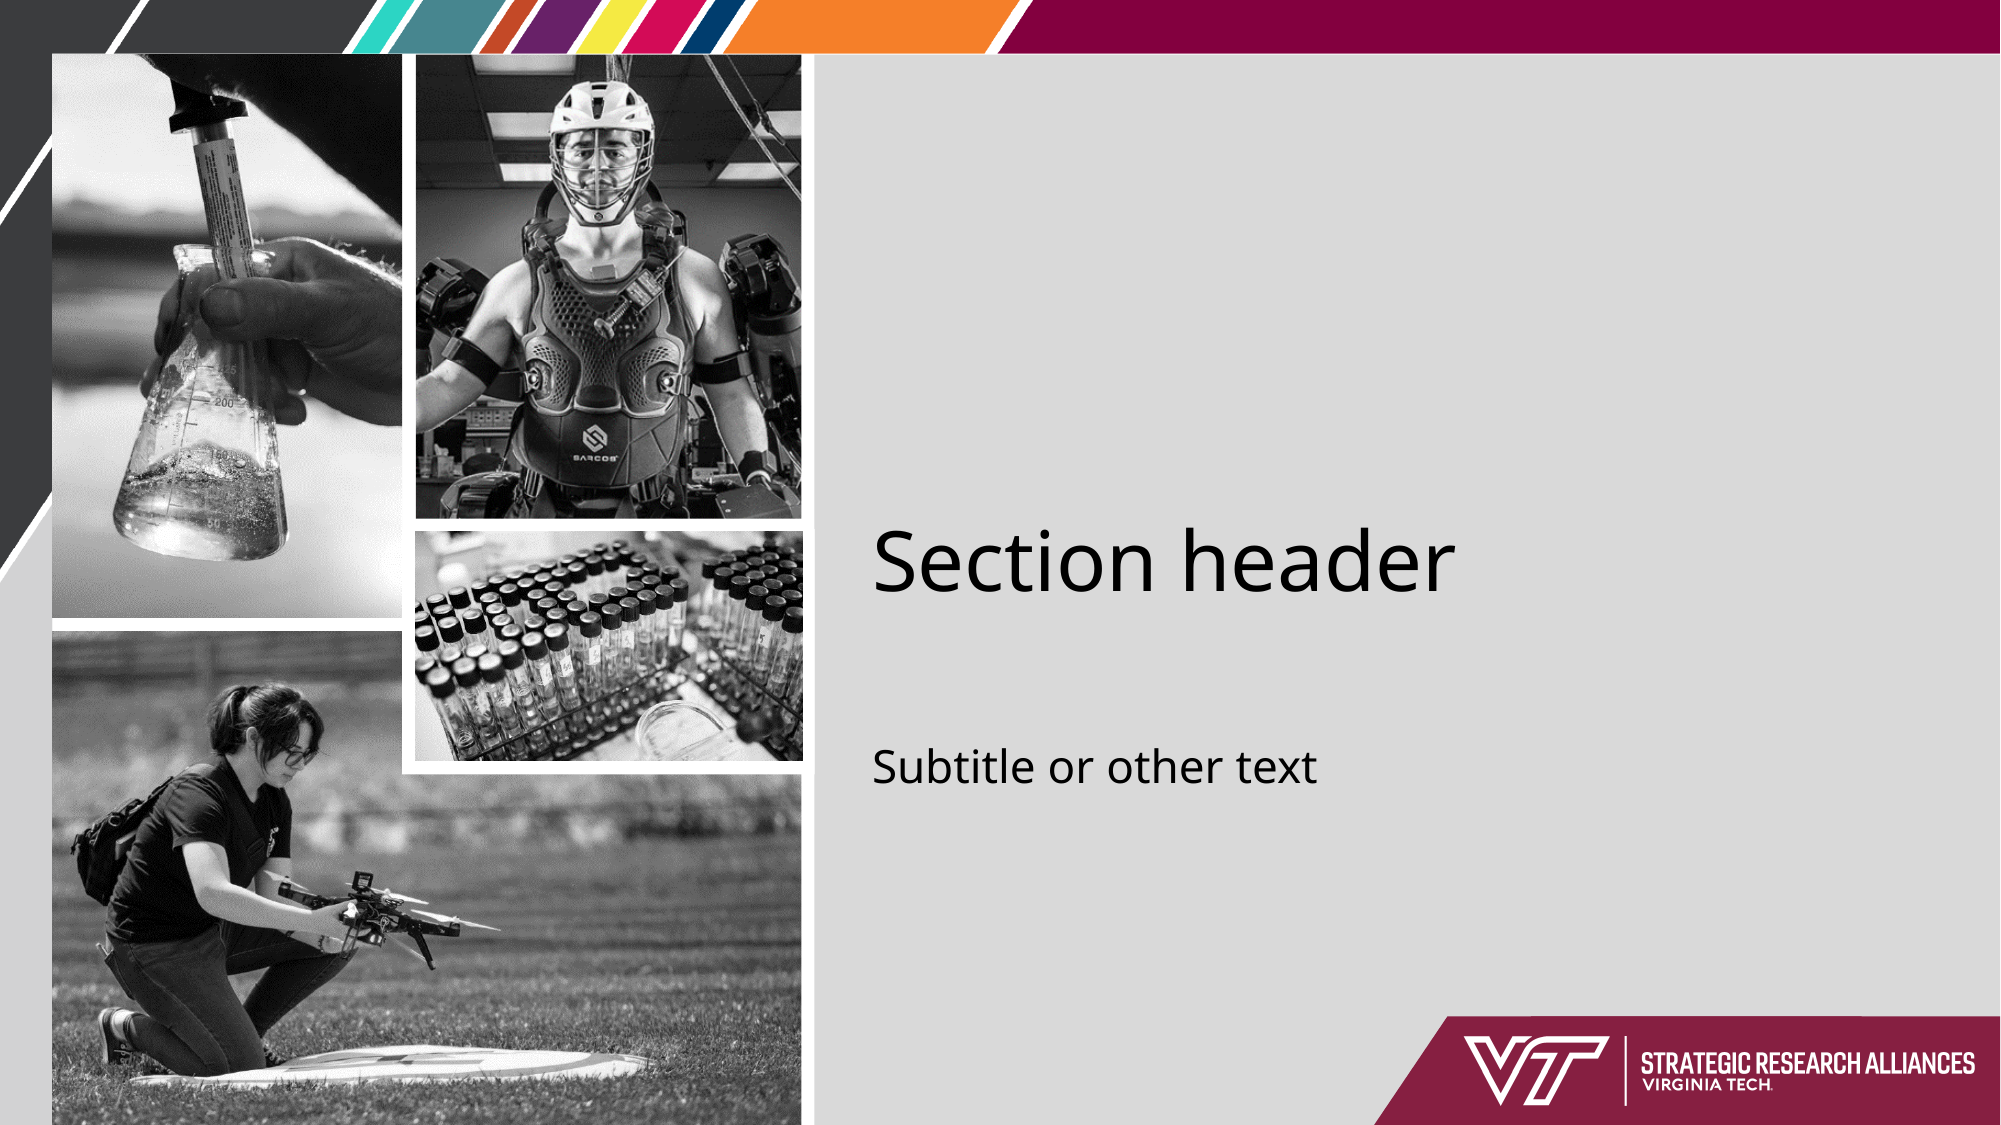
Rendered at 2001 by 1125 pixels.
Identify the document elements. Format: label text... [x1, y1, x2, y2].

picture [1463, 1036, 1975, 1106]
picture [415, 531, 803, 761]
title Section header [872, 66, 1902, 610]
subtitle Subtitle or other text [872, 732, 1902, 848]
picture [0, 0, 2000, 1125]
